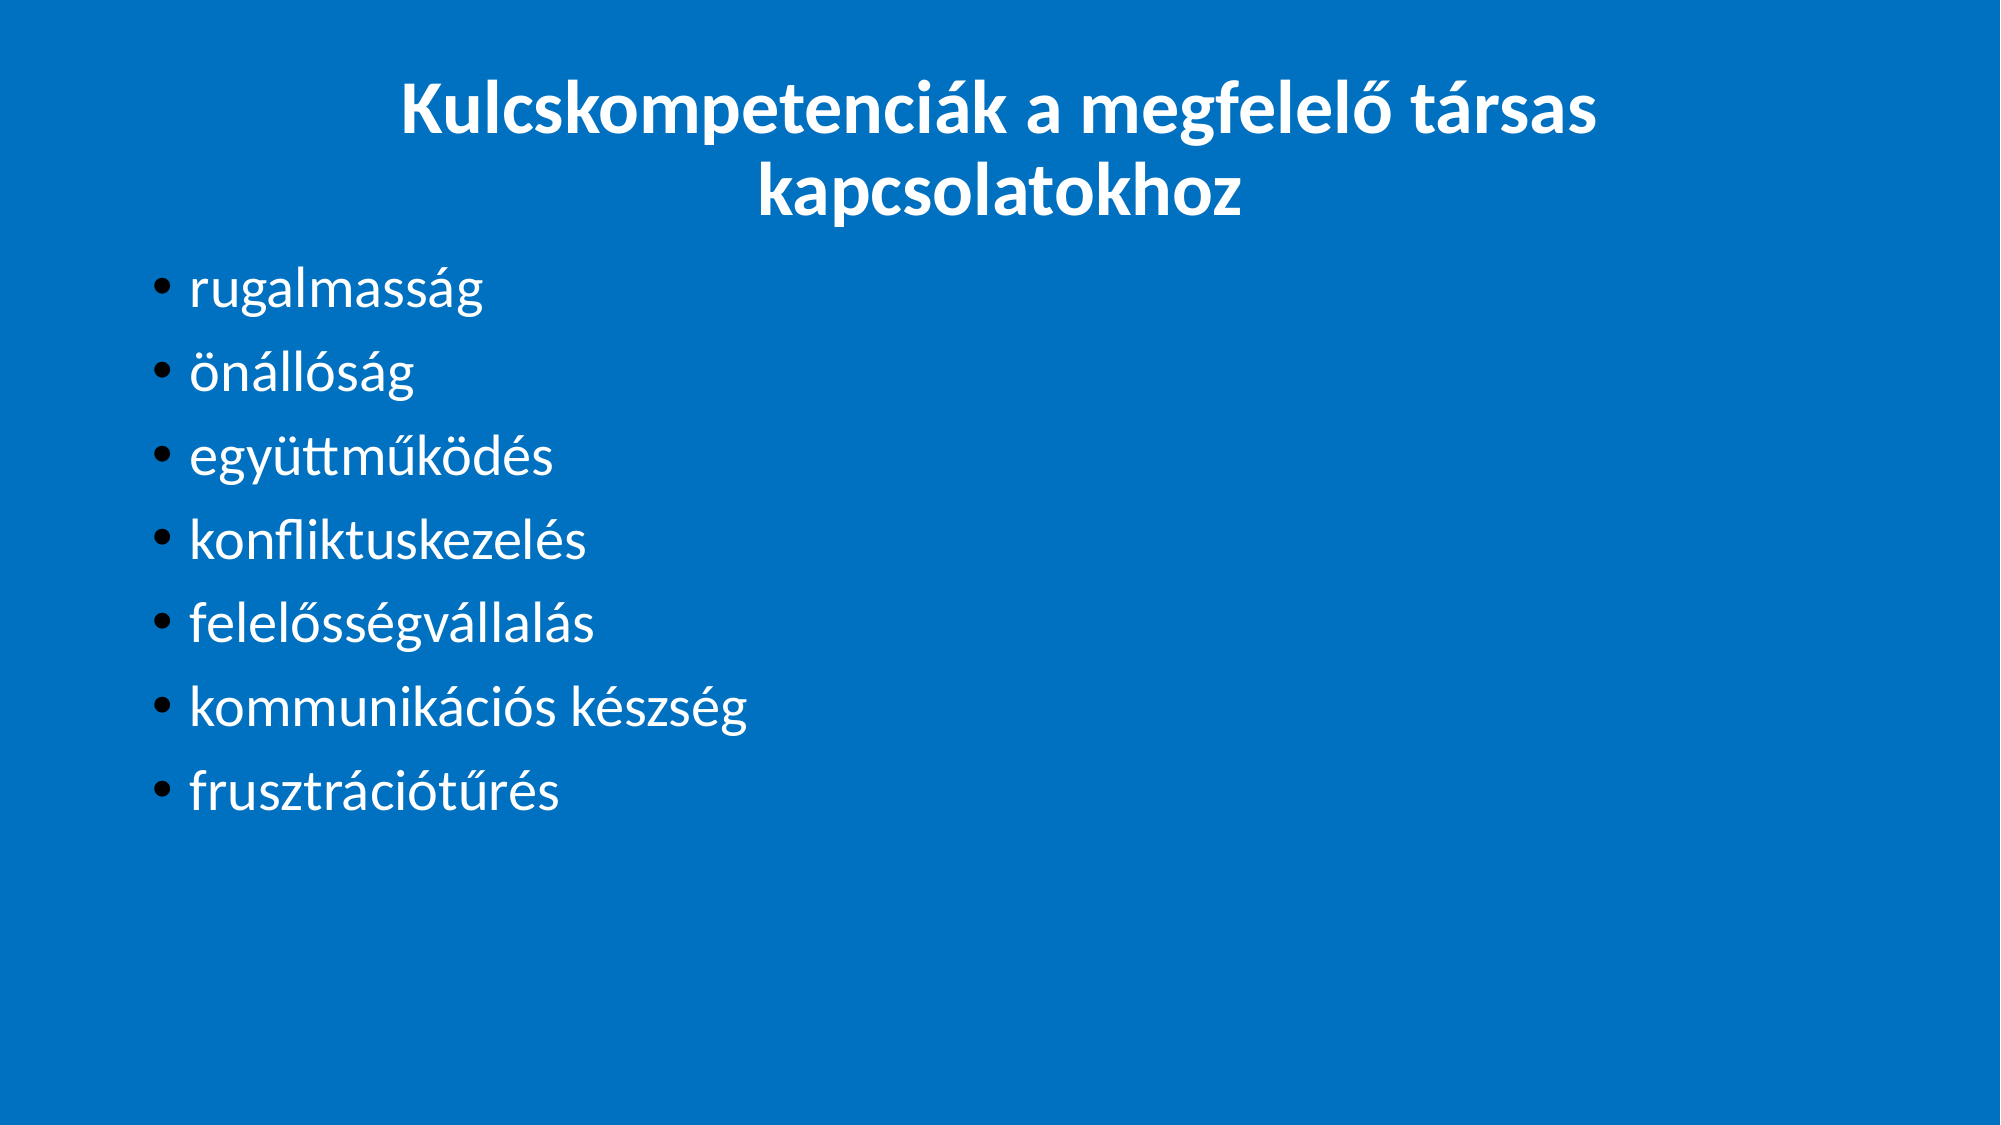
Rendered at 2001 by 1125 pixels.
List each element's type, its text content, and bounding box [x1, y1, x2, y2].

list rugalmasság önállóság együttműködés konfliktuskezelés felelősségvállalás kommunikációs készség frusztrációtűrés [137, 249, 1863, 1079]
title Kulcskompetenciák a megfelelő társas kapcsolatokhoz [137, 59, 1863, 249]
